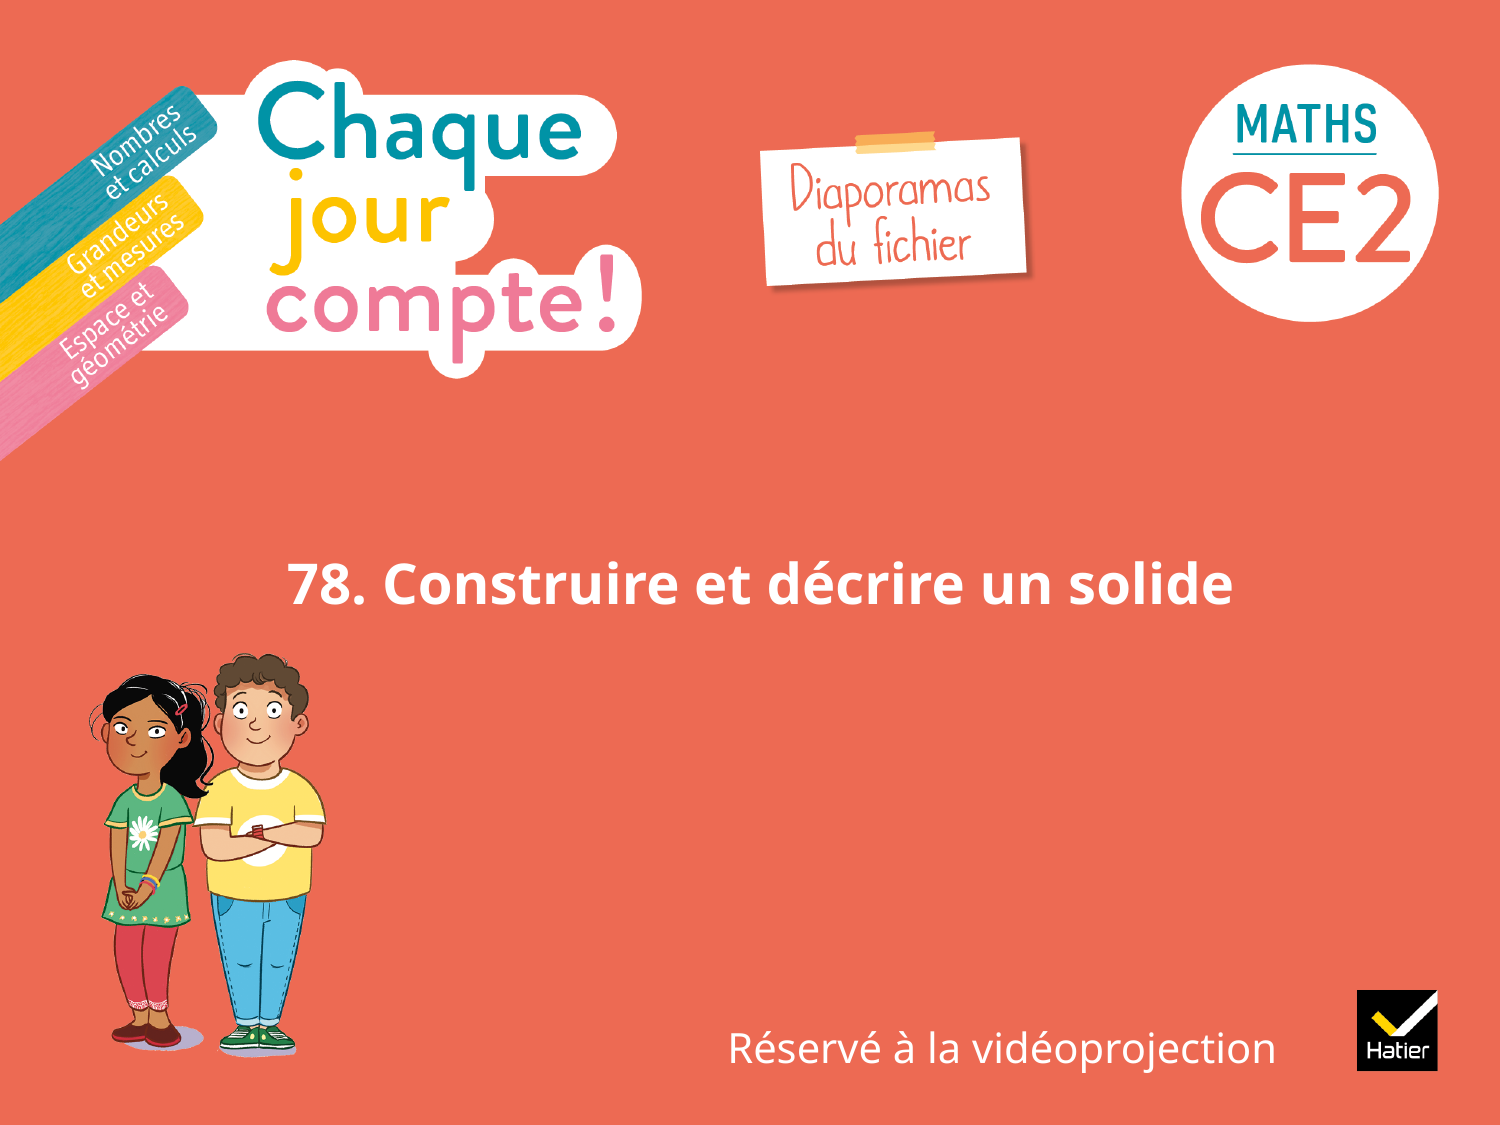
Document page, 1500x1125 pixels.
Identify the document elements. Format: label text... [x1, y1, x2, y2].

picture [0, 0, 1500, 1125]
title 78. Construire et décrire un solide [123, 498, 1399, 627]
